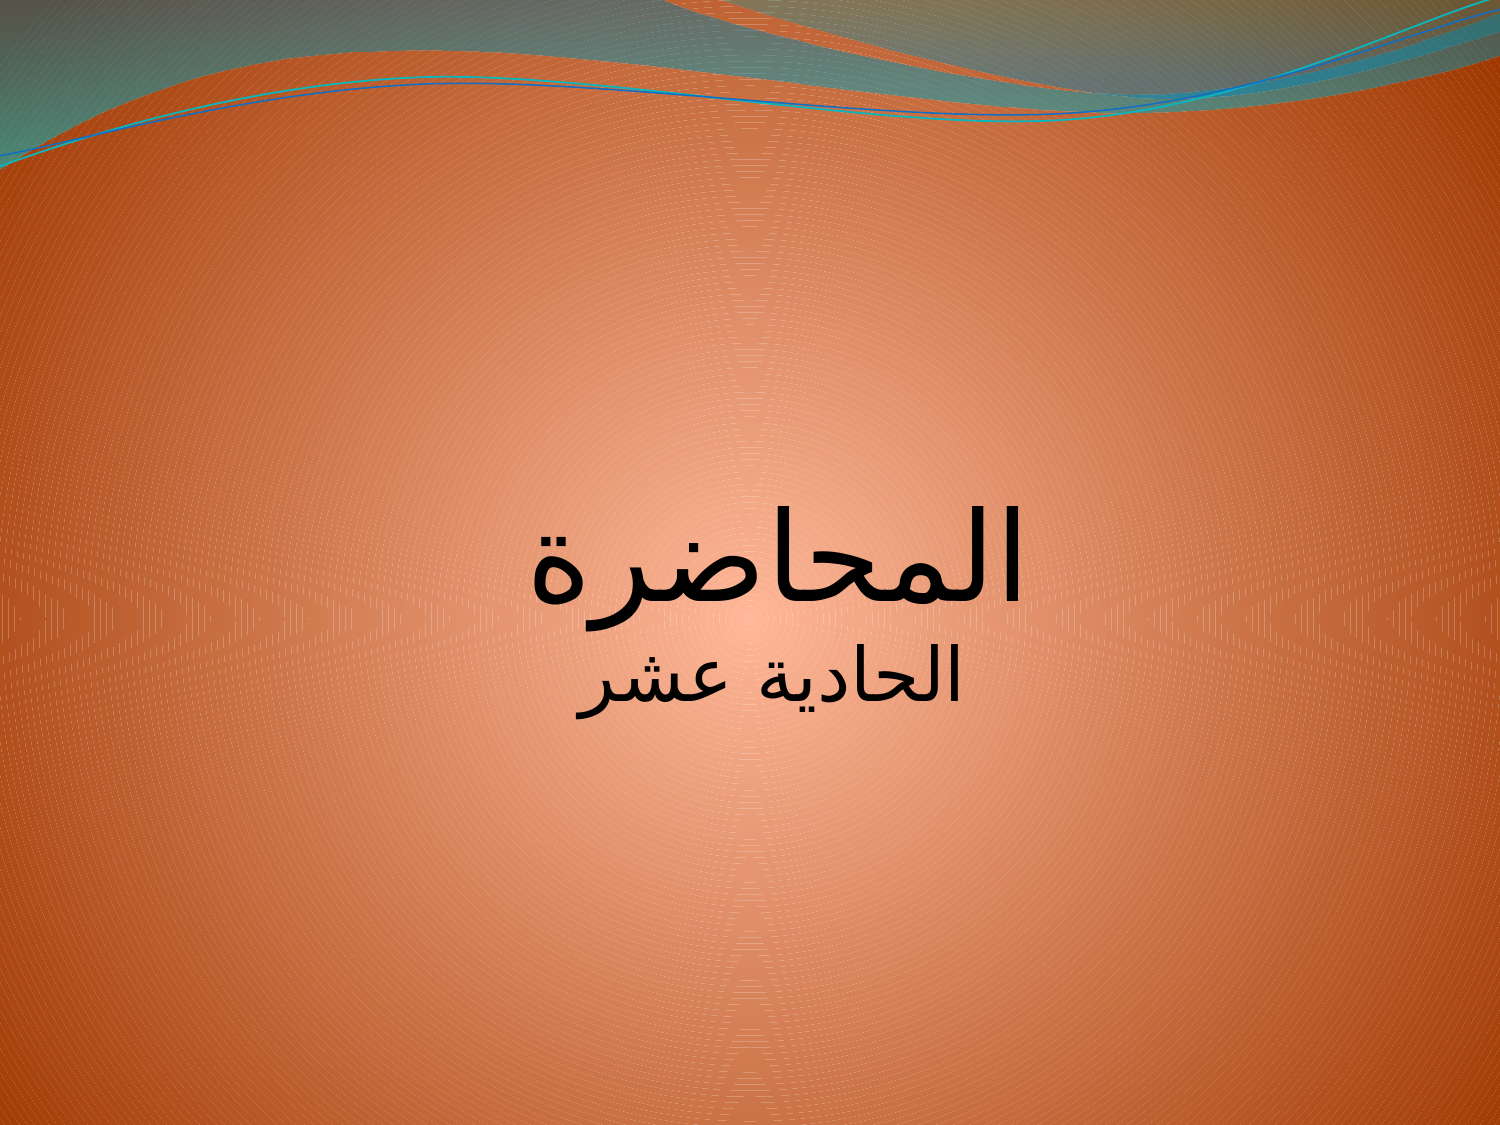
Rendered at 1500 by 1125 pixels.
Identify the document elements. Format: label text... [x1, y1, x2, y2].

text_box المحاضرة الحادية عشر [499, 468, 1046, 724]
